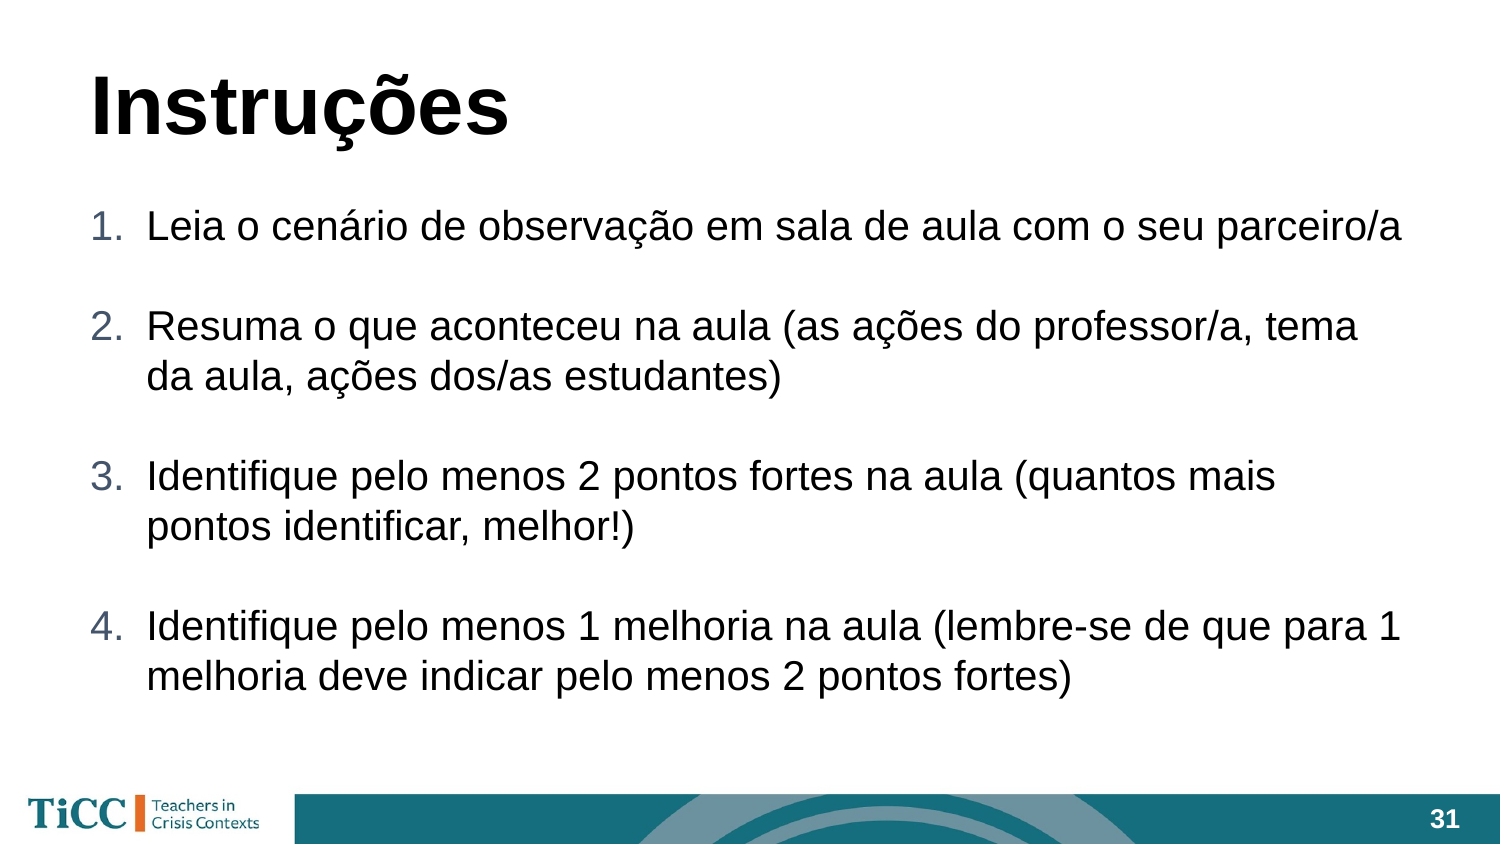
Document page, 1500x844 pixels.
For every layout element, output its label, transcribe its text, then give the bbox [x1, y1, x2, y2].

list Leia o cenário de observação em sala de aula com o seu parceiro/a Resuma o que aconteceu na aula (as ações do professor/a, tema da aula, ações dos/as estudantes) Identifique pelo menos 2 pontos fortes na aula (quantos mais pontos identificar, melhor!) Identifique pelo menos 1 melhoria na aula (lembre-se de que para 1 melhoria deve indicar pelo menos 2 pontos fortes) [75, 183, 1425, 752]
title Instruções [75, 0, 1425, 167]
slide_number ‹#› [1385, 785, 1476, 844]
picture [0, 0, 1500, 844]
